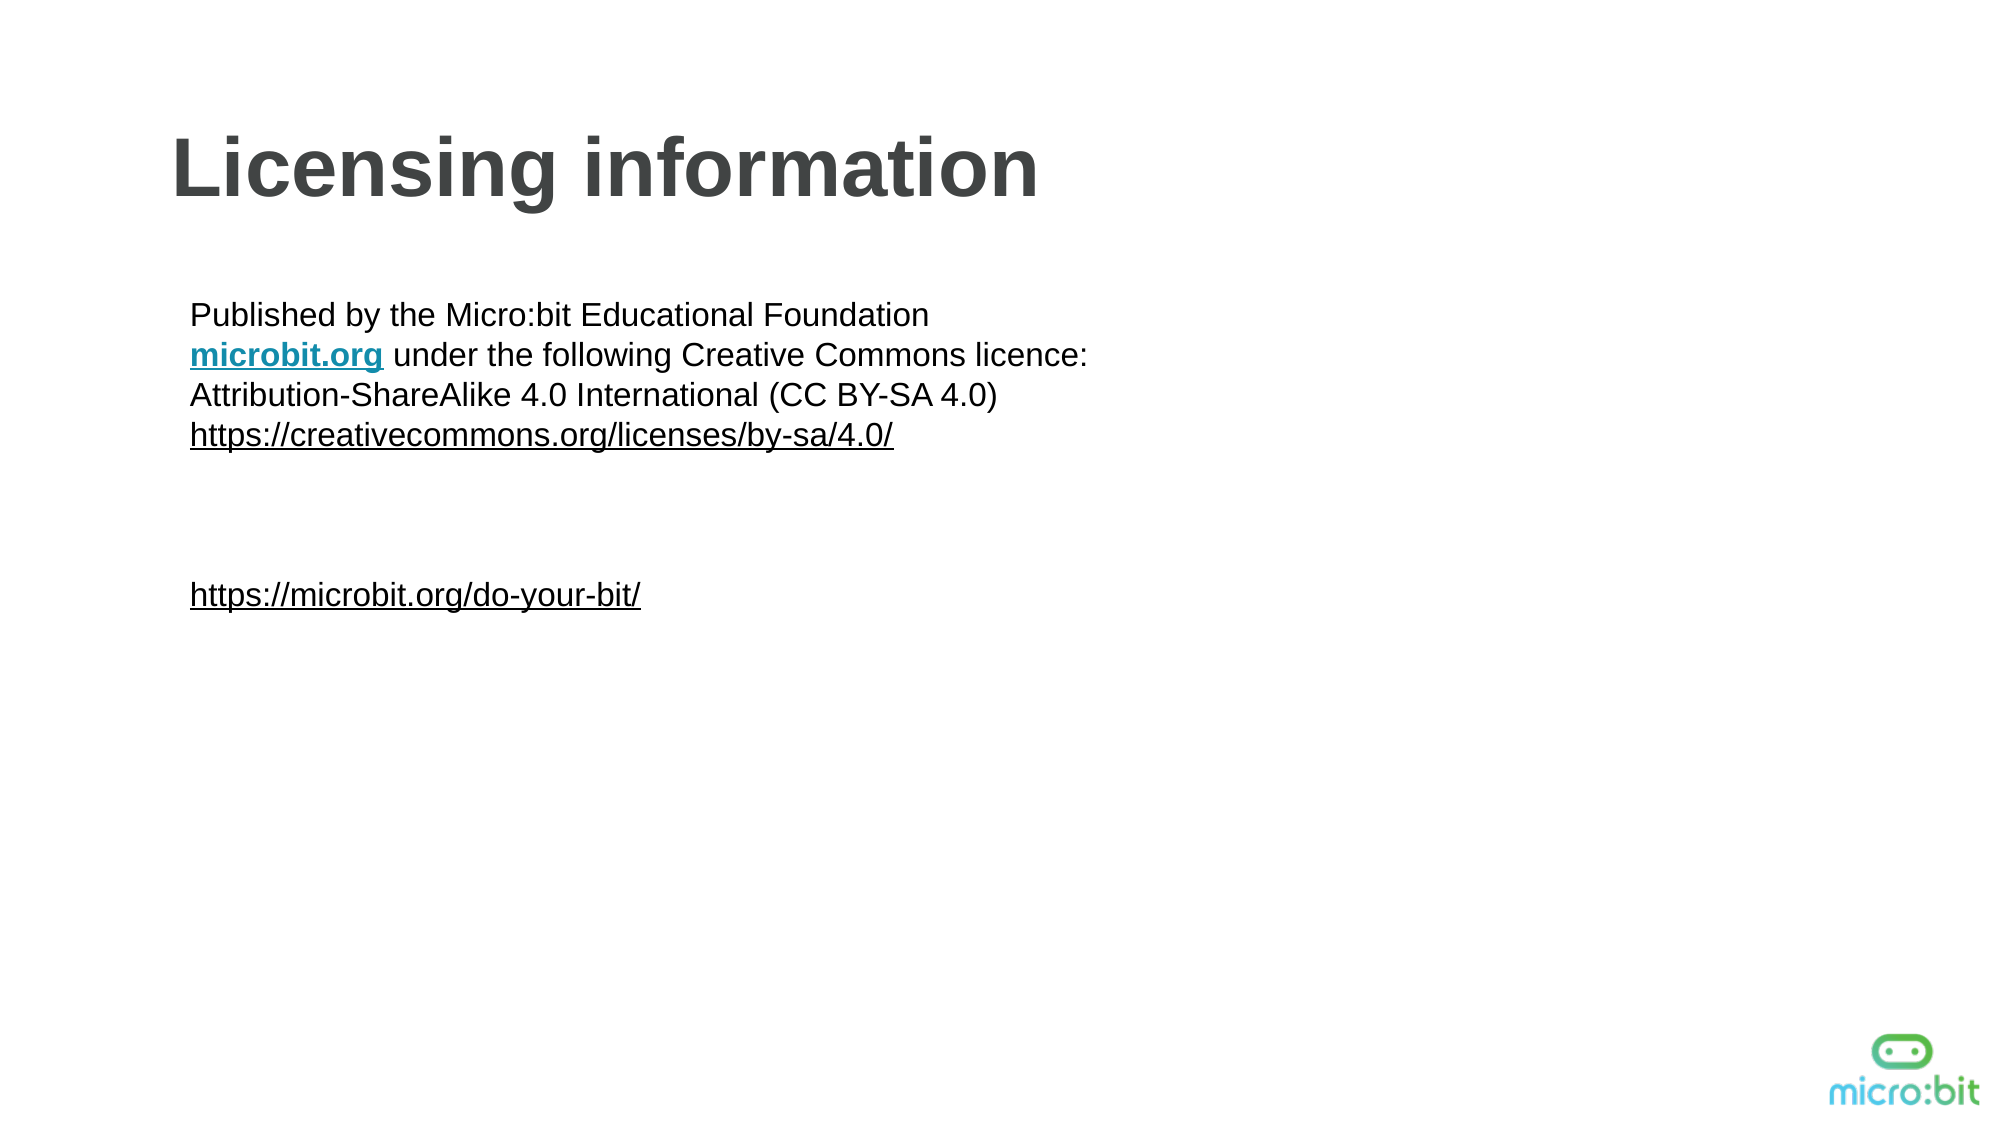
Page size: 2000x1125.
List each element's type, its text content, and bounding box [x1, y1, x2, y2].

text_box Licensing information Published by the Micro:bit Educational Foundation microbit.org under the following Creative Commons licence: Attribution-ShareAlike 4.0 International (CC BY-SA 4.0) https://creativecommons.org/licenses/by-sa/4.0/ https://microbit.org/do-your-bit/ [156, 105, 1908, 929]
picture [1829, 1029, 1980, 1106]
